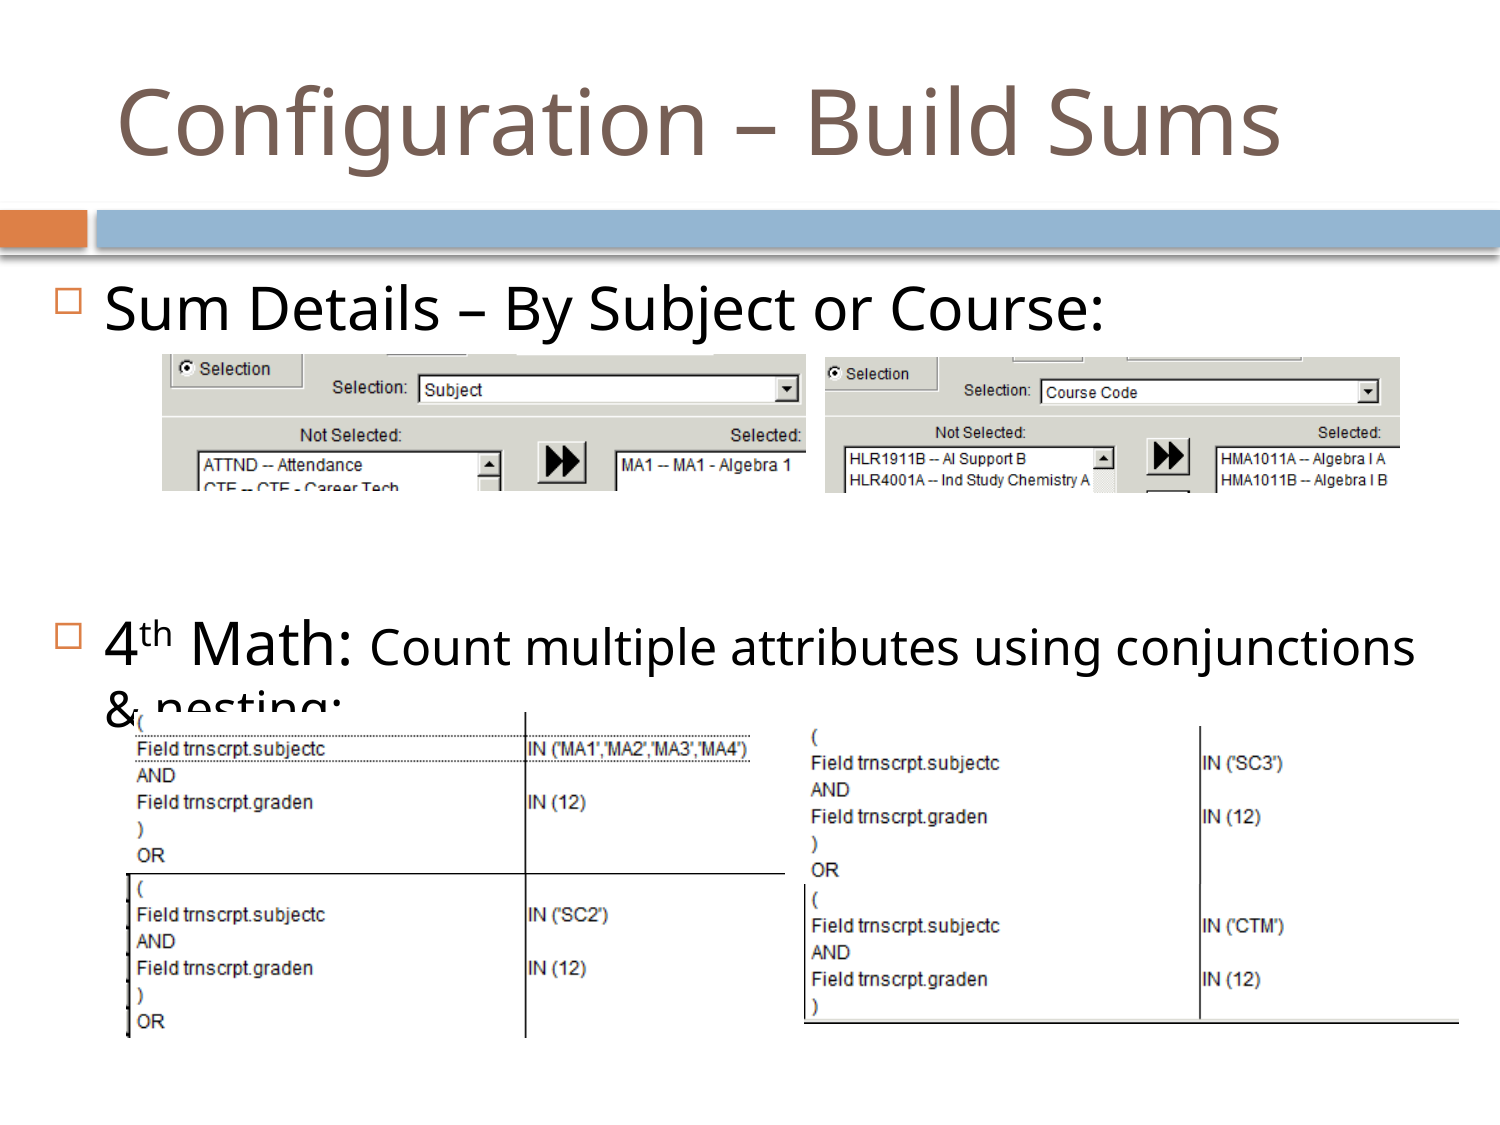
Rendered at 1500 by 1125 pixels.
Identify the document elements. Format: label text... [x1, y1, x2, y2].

picture [803, 726, 1460, 1024]
picture [824, 356, 1401, 493]
picture [162, 354, 807, 491]
title Configuration – Build Sums [100, 37, 1438, 200]
picture [126, 712, 785, 1038]
list Sum Details – By Subject or Course: 4th Math: Count multiple attributes using conjunctions & nesting: [37, 262, 1475, 1088]
